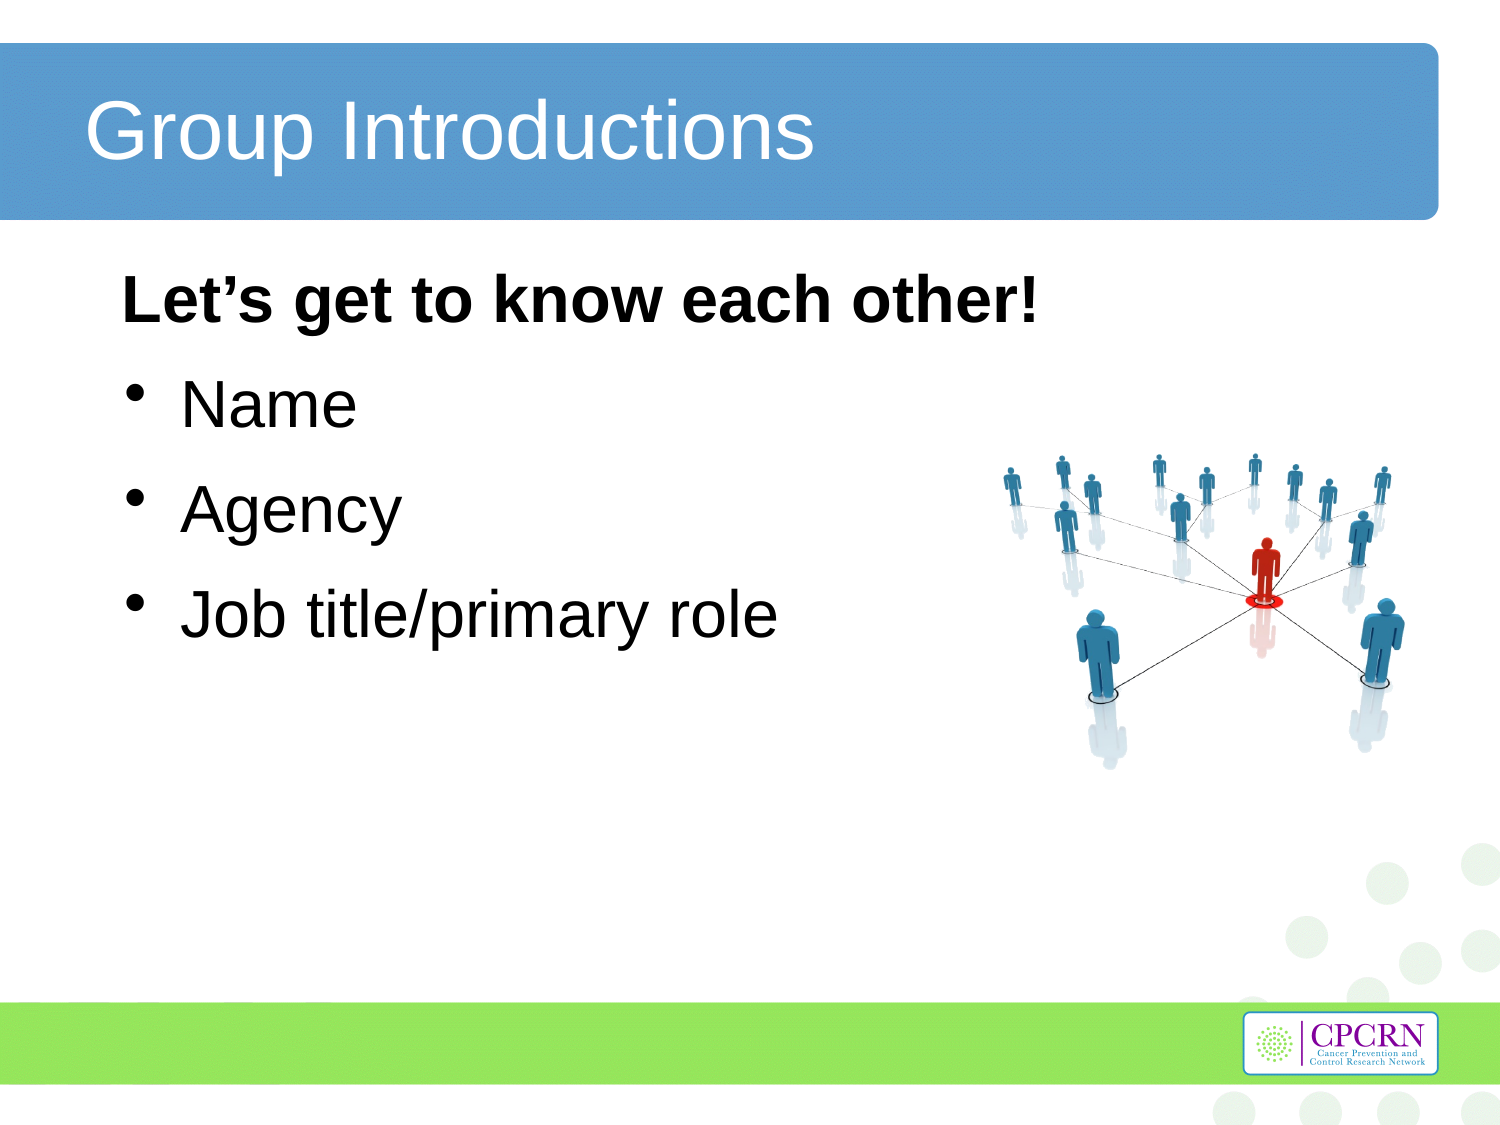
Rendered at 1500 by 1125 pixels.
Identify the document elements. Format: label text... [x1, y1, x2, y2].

list Let’s get to know each other! Name Agency Job title/primary role [90, 247, 1316, 961]
picture [0, 0, 1500, 1125]
title Group Introductions [70, 45, 1500, 208]
